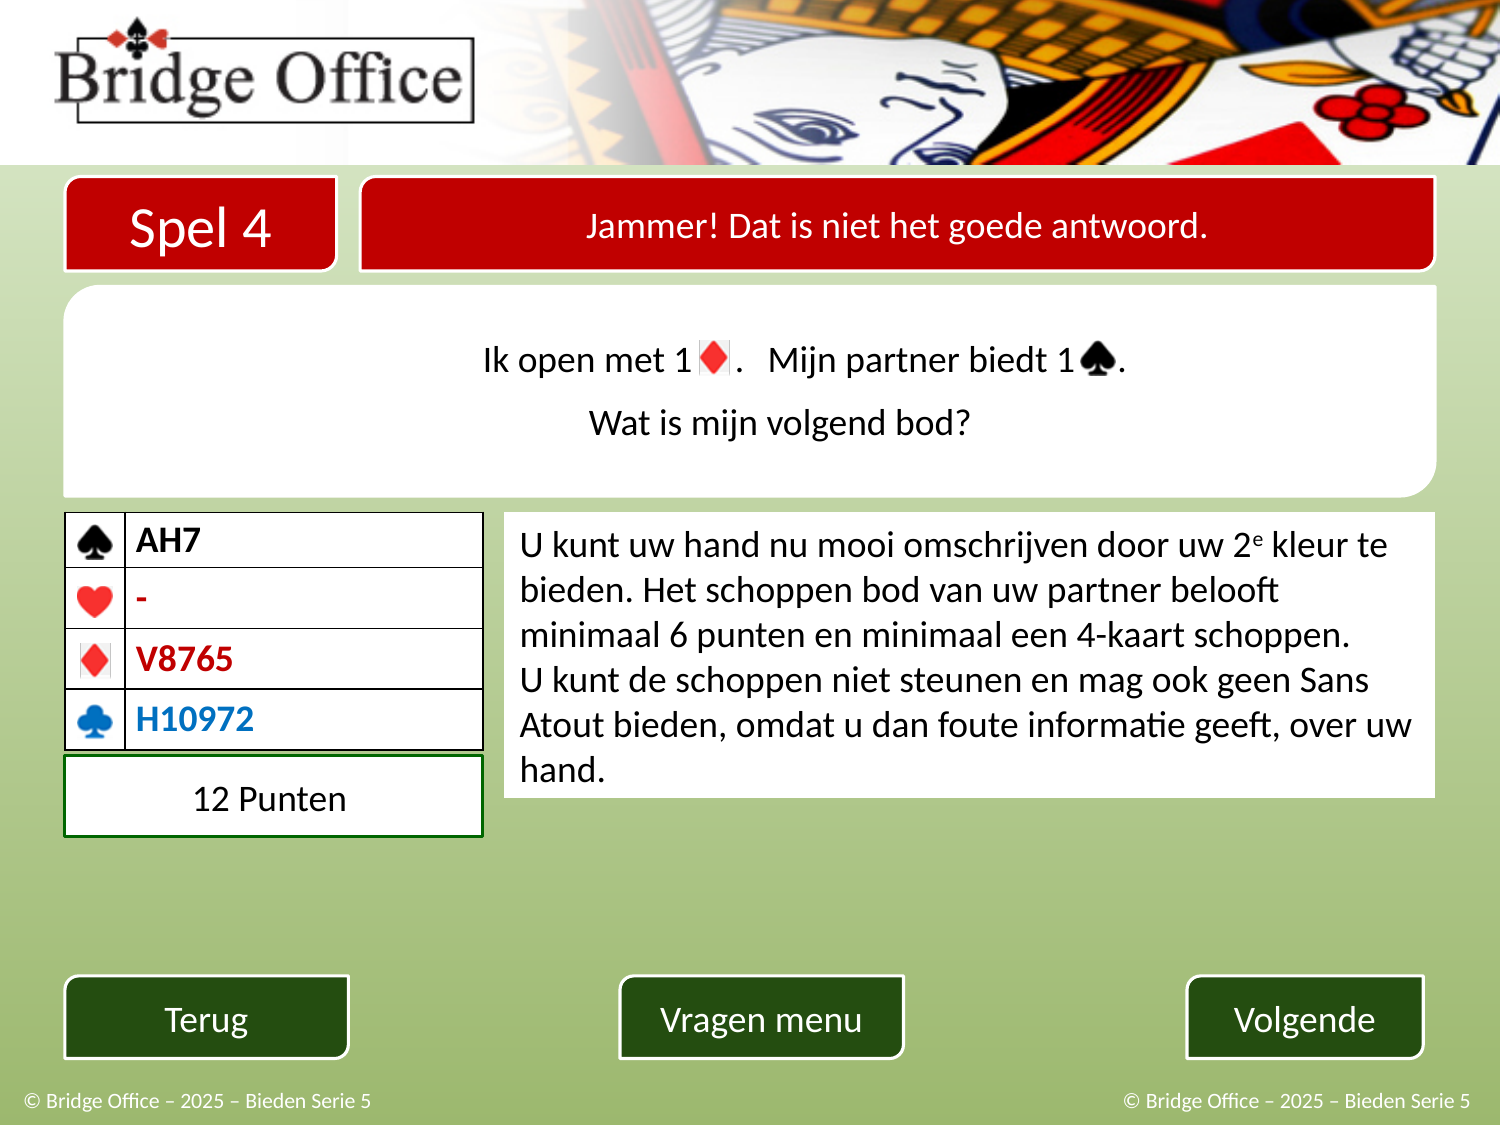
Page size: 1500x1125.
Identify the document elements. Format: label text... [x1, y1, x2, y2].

table_header AH7 [126, 513, 482, 567]
table_cell V8765 [126, 629, 482, 688]
text_box Spel 4 [63, 179, 339, 273]
text_box Jammer! Dat is niet het goede antwoord. [358, 179, 1437, 273]
text_box Terug [63, 974, 350, 1061]
text_box Wat is mijn volgend bod? [573, 390, 995, 451]
text_box © Bridge Office – 2025 – Bieden Serie 5 [8, 1079, 393, 1121]
text_box Volgende [1185, 974, 1425, 1061]
picture [77, 703, 114, 740]
picture [77, 585, 114, 618]
text_box [63, 284, 1437, 498]
picture [1079, 340, 1116, 376]
table_cell [66, 629, 124, 688]
picture [77, 643, 114, 679]
text_box Ik open met 1 . [468, 327, 788, 388]
table_cell - [126, 568, 482, 628]
text_box U kunt uw hand nu mooi omschrijven door uw 2e kleur te bieden. Het schoppen bod van uw partner belooft minimaal 6 punten en minimaal een 4-kaart schoppen. U kunt de schoppen niet steunen en mag ook geen Sans Atout bieden, omdat u dan foute informatie geeft, over uw hand. [504, 512, 1435, 798]
picture [696, 340, 733, 376]
table_cell [66, 568, 124, 628]
picture [77, 524, 114, 561]
text_box Mijn partner biedt 1 . [752, 327, 1145, 387]
text_box © Bridge Office – 2025 – Bieden Serie 5 [1107, 1079, 1500, 1121]
table_cell H10972 [126, 690, 482, 749]
table_cell [66, 690, 124, 749]
picture [0, 0, 1500, 166]
text_box Vragen menu [618, 974, 906, 1061]
text_box 12 Punten [63, 754, 484, 838]
table_header [66, 513, 124, 567]
